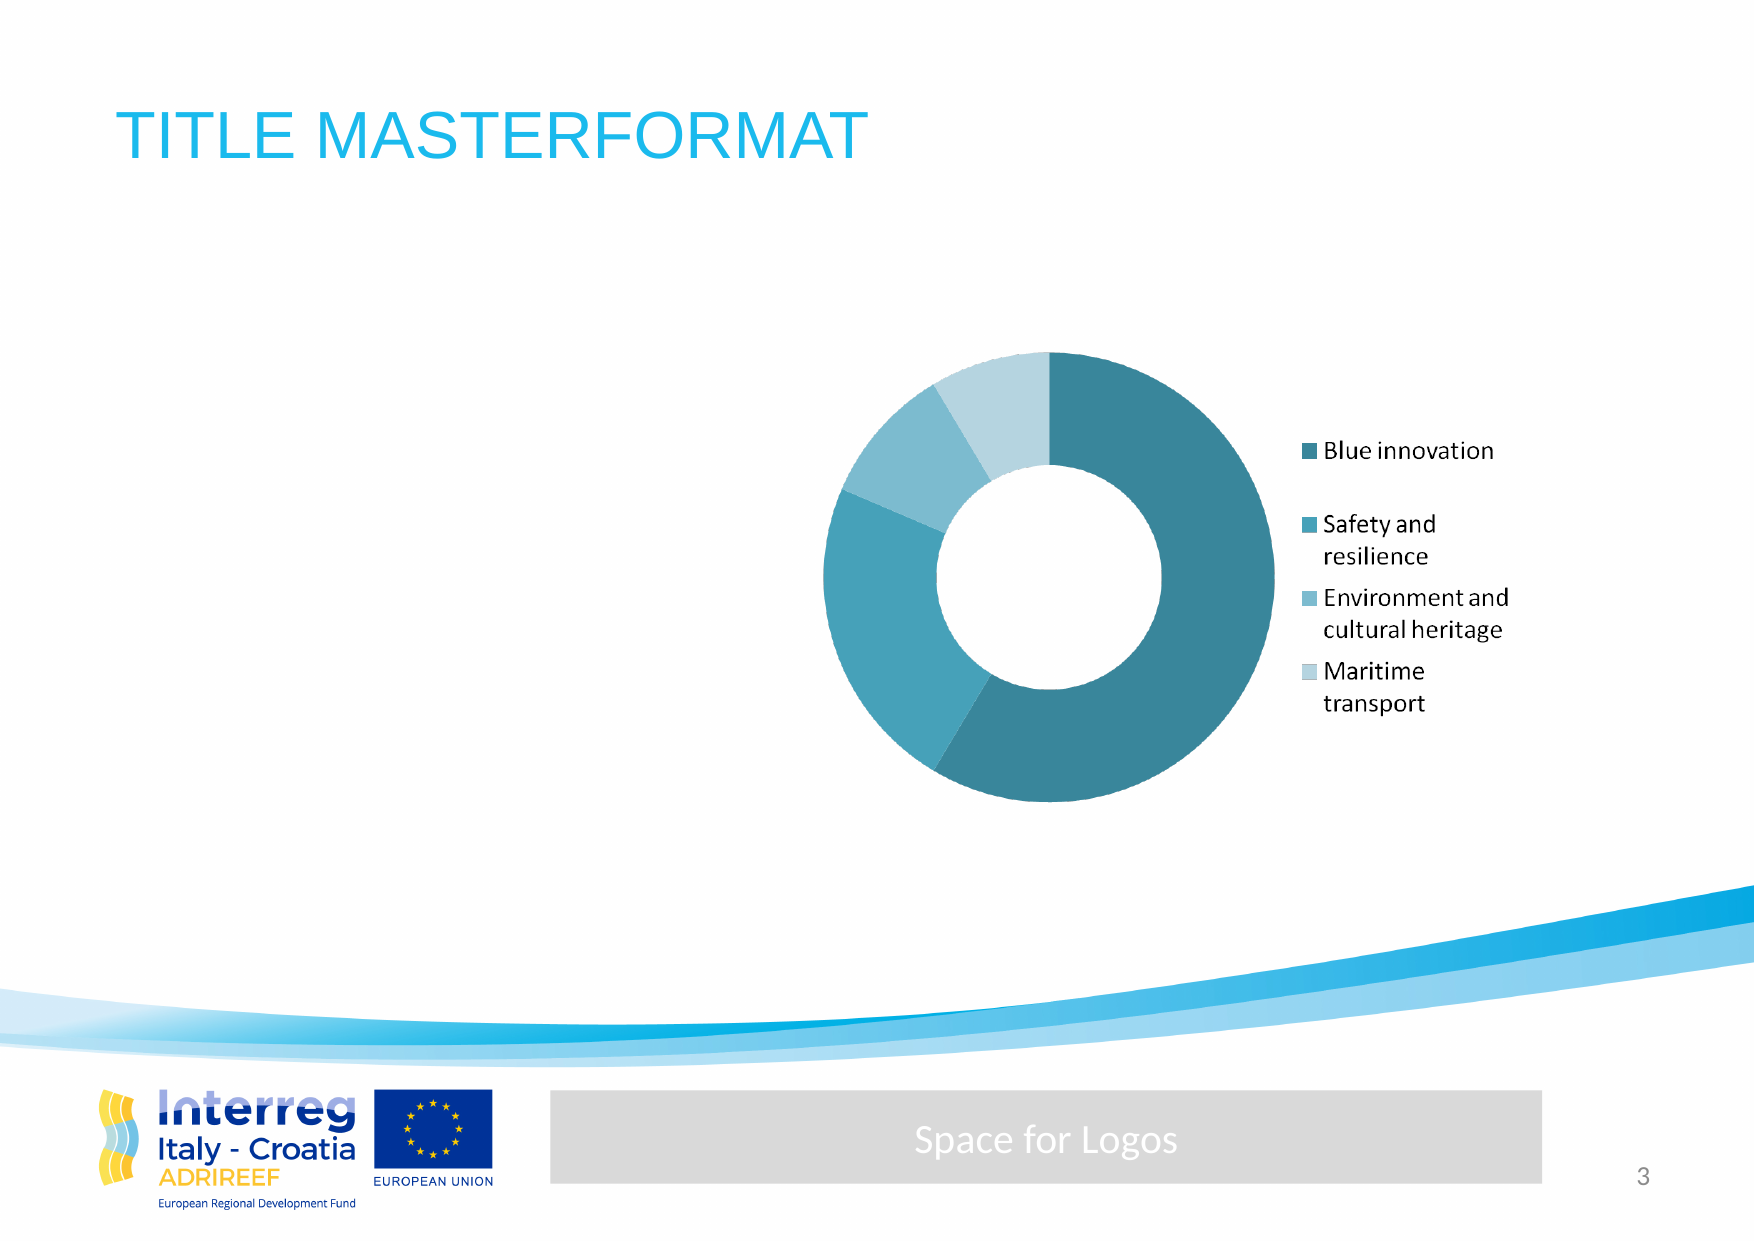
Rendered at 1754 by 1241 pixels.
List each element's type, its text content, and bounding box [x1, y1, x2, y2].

text_box Space for Logos [549, 1089, 1543, 1185]
text_box TITLE MASTERFORMAT [97, 83, 1656, 181]
picture [0, 0, 1754, 1241]
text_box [801, 315, 1530, 839]
slide_number 3 [1607, 1141, 1666, 1208]
